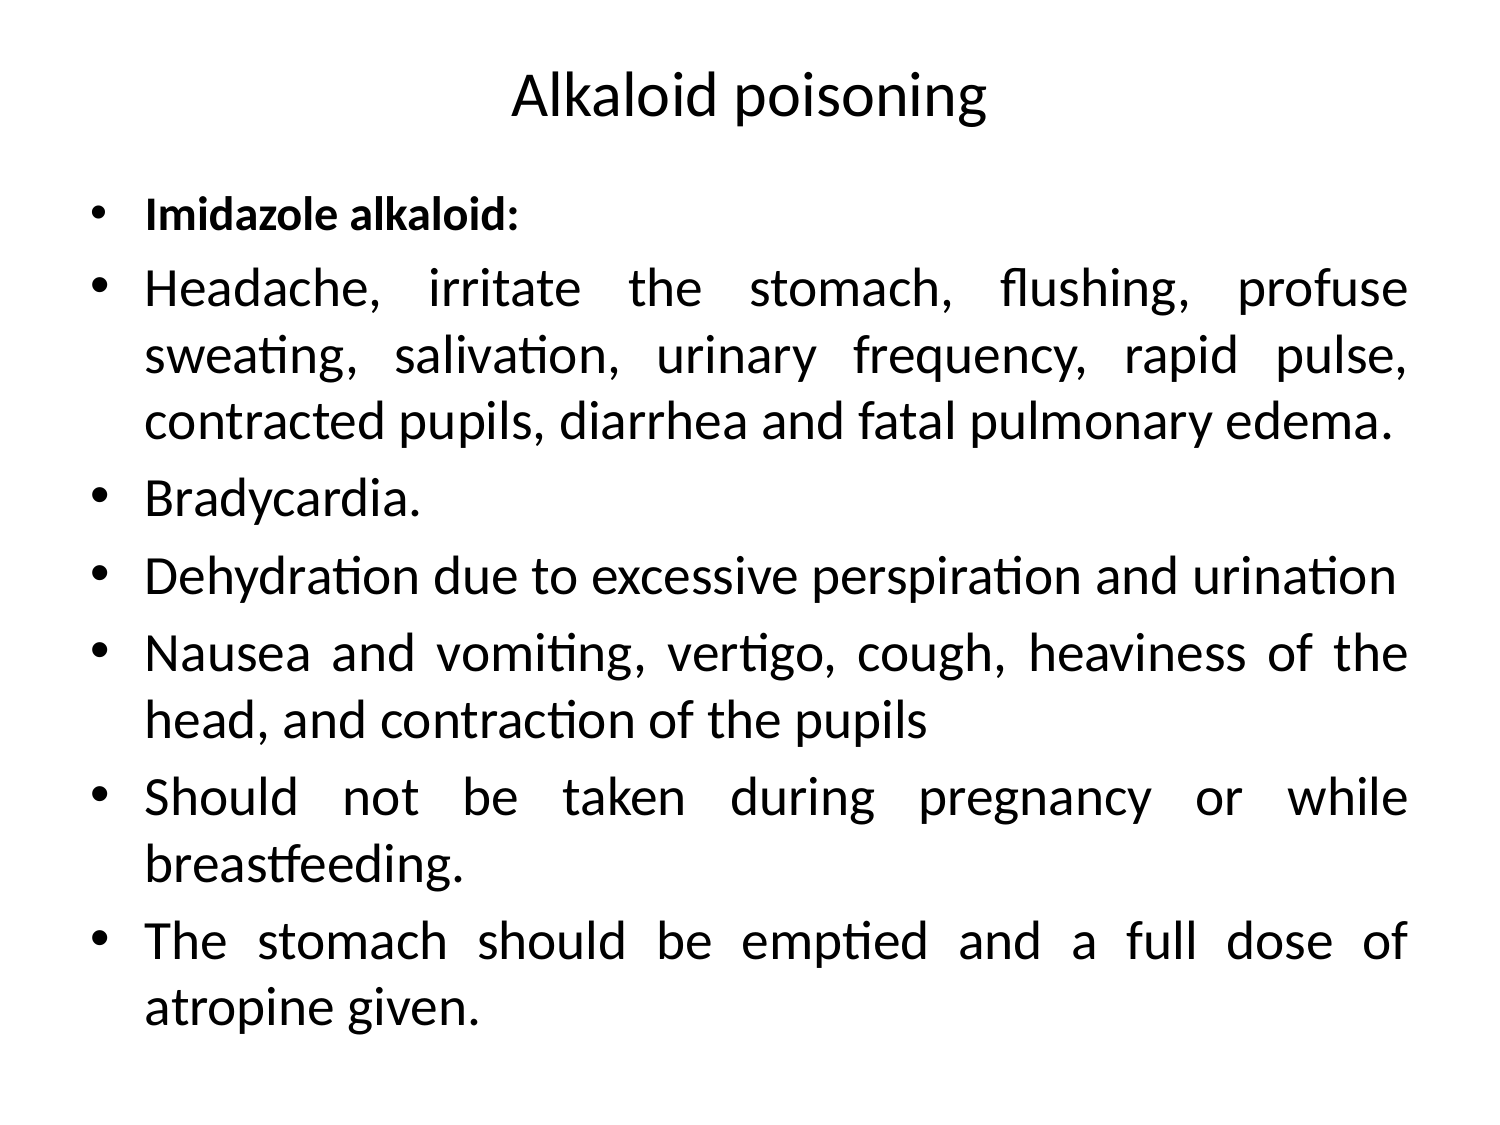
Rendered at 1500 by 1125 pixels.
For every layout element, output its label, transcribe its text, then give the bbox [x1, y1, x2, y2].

list Imidazole alkaloid: Headache, irritate the stomach, flushing, profuse sweating, salivation, urinary frequency, rapid pulse, contracted pupils, diarrhea and fatal pulmonary edema. Bradycardia. Dehydration due to excessive perspiration and urination Nausea and vomiting, vertigo, cough, heaviness of the head, and contraction of the pupils Should not be taken during pregnancy or while breastfeeding. The stomach should be emptied and a full dose of atropine given. [75, 174, 1425, 1075]
title Alkaloid poisoning [75, 45, 1425, 138]
